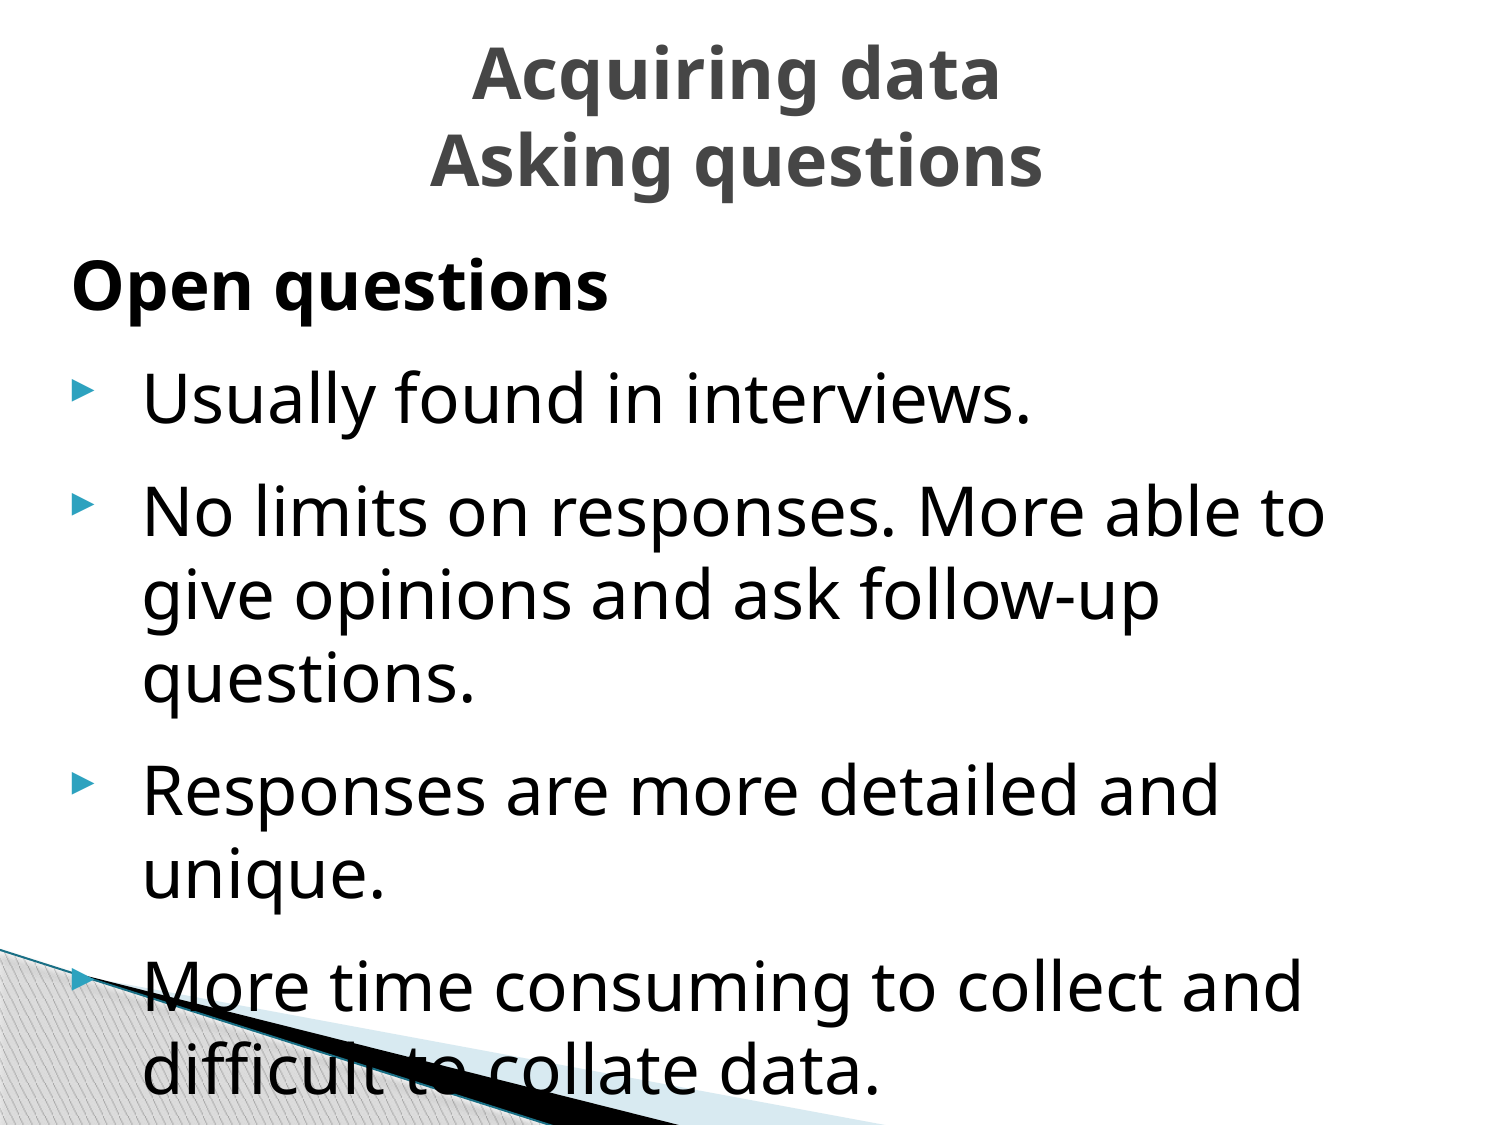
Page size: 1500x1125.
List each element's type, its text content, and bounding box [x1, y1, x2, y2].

list Open questions Usually found in interviews. No limits on responses. More able to give opinions and ask follow-up questions. Responses are more detailed and unique. More time consuming to collect and difficult to collate data. [53, 233, 1483, 1120]
title Acquiring data Asking questions [100, 20, 1376, 209]
